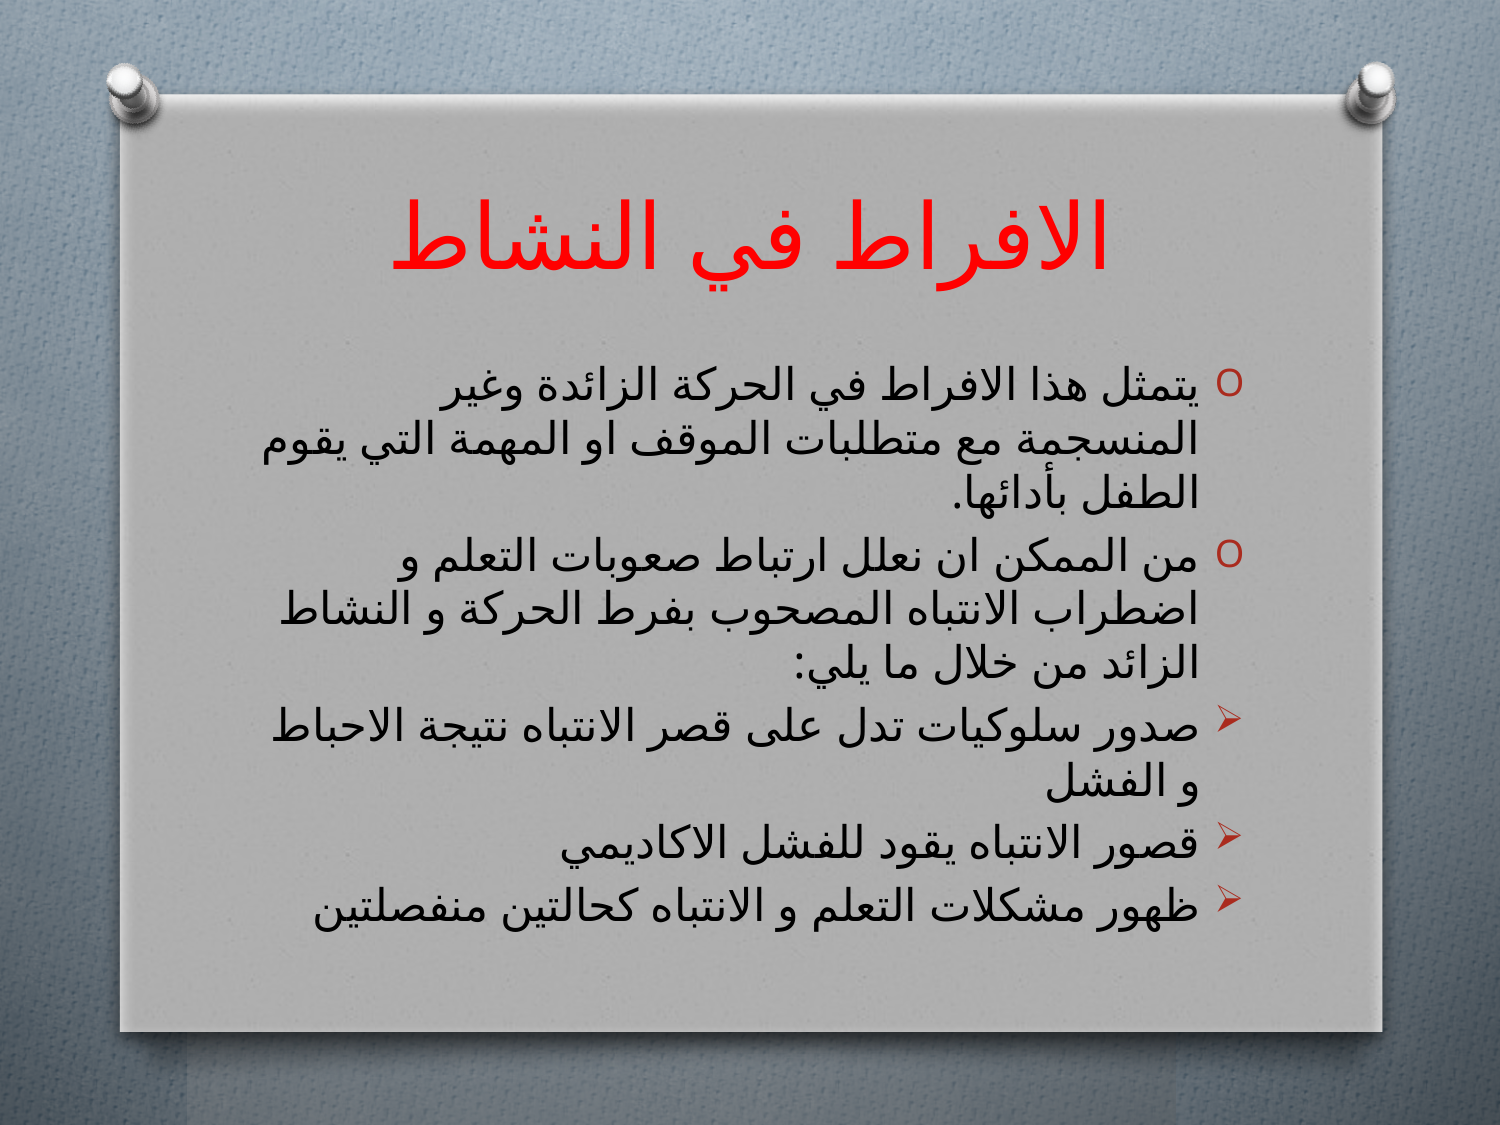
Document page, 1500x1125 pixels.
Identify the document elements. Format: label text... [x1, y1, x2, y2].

title الافراط في النشاط [179, 134, 1323, 332]
picture [1317, 35, 1439, 156]
list يتمثل هذا الافراط في الحركة الزائدة وغير المنسجمة مع متطلبات الموقف او المهمة التي يقوم الطفل بأدائها. من الممكن ان نعلل ارتباط صعوبات التعلم و اضطراب الانتباه المصحوب بفرط الحركة و النشاط الزائد من خلال ما يلي: صدور سلوكيات تدل على قصر الانتباه نتيجة الاحباط و الفشل قصور الانتباه يقود للفشل الاكاديمي ظهور مشكلات التعلم و الانتباه كحالتين منفصلتين [240, 347, 1257, 939]
picture [75, 29, 198, 153]
